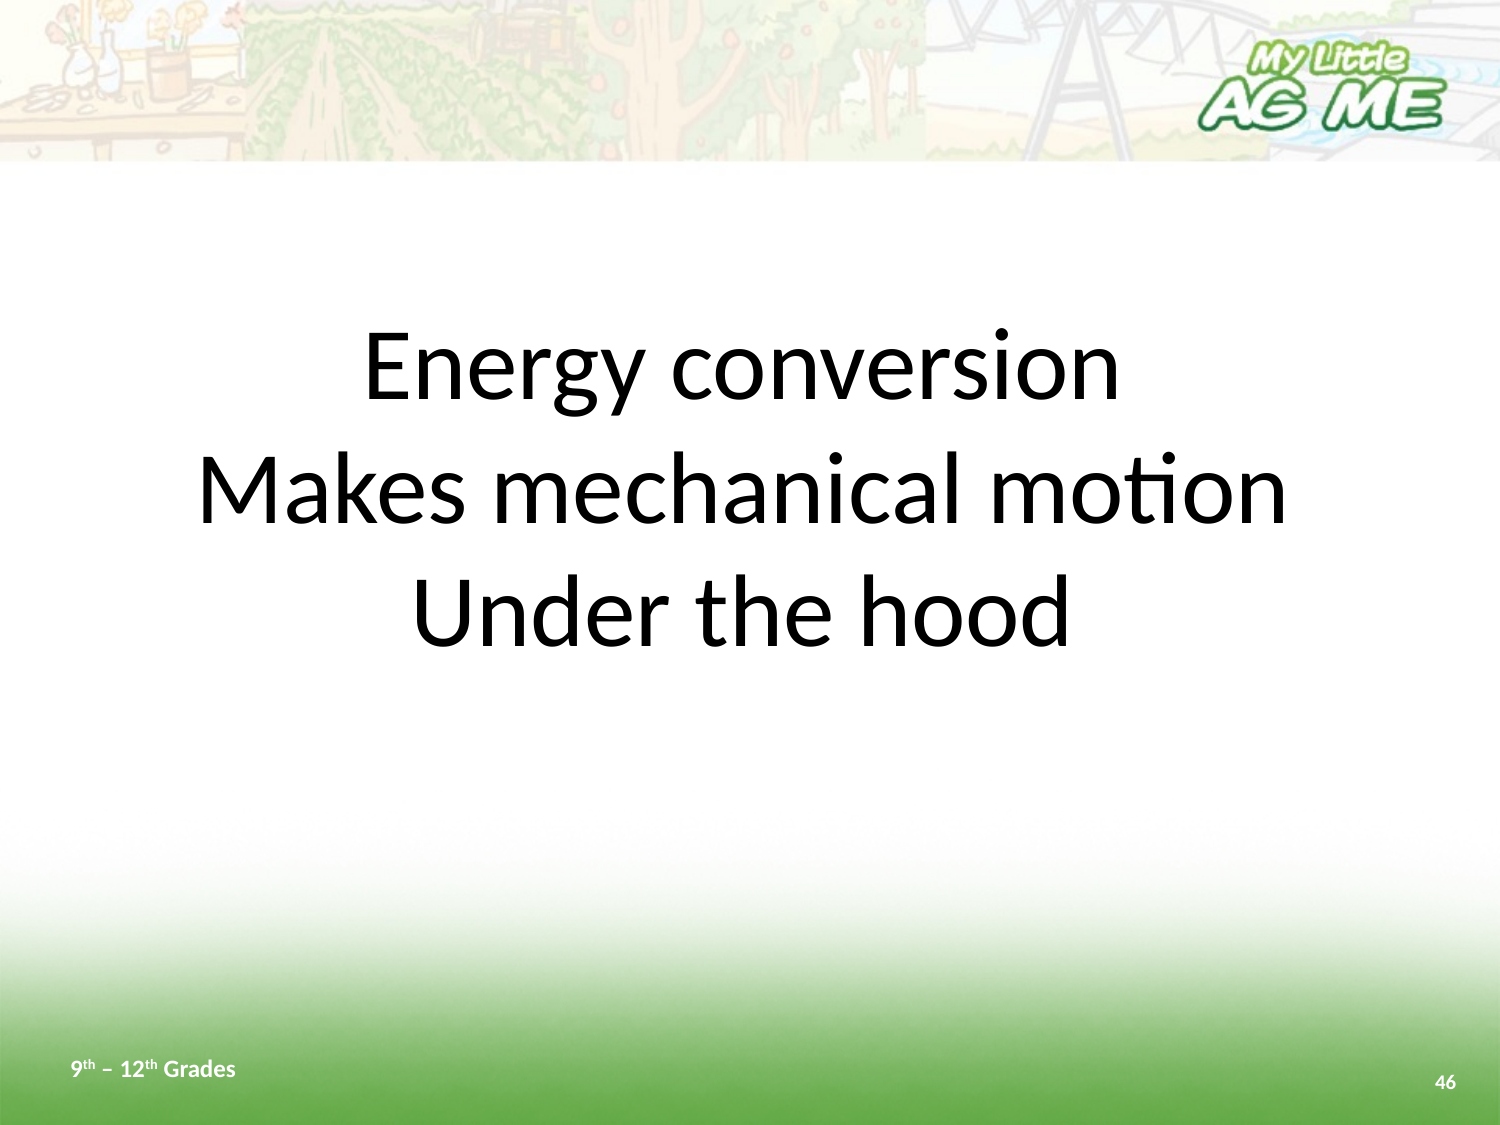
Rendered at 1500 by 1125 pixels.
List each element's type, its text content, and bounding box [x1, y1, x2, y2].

text_box Energy conversion Makes mechanical motion Under the hood [133, 289, 1352, 675]
picture [0, 0, 1500, 1125]
